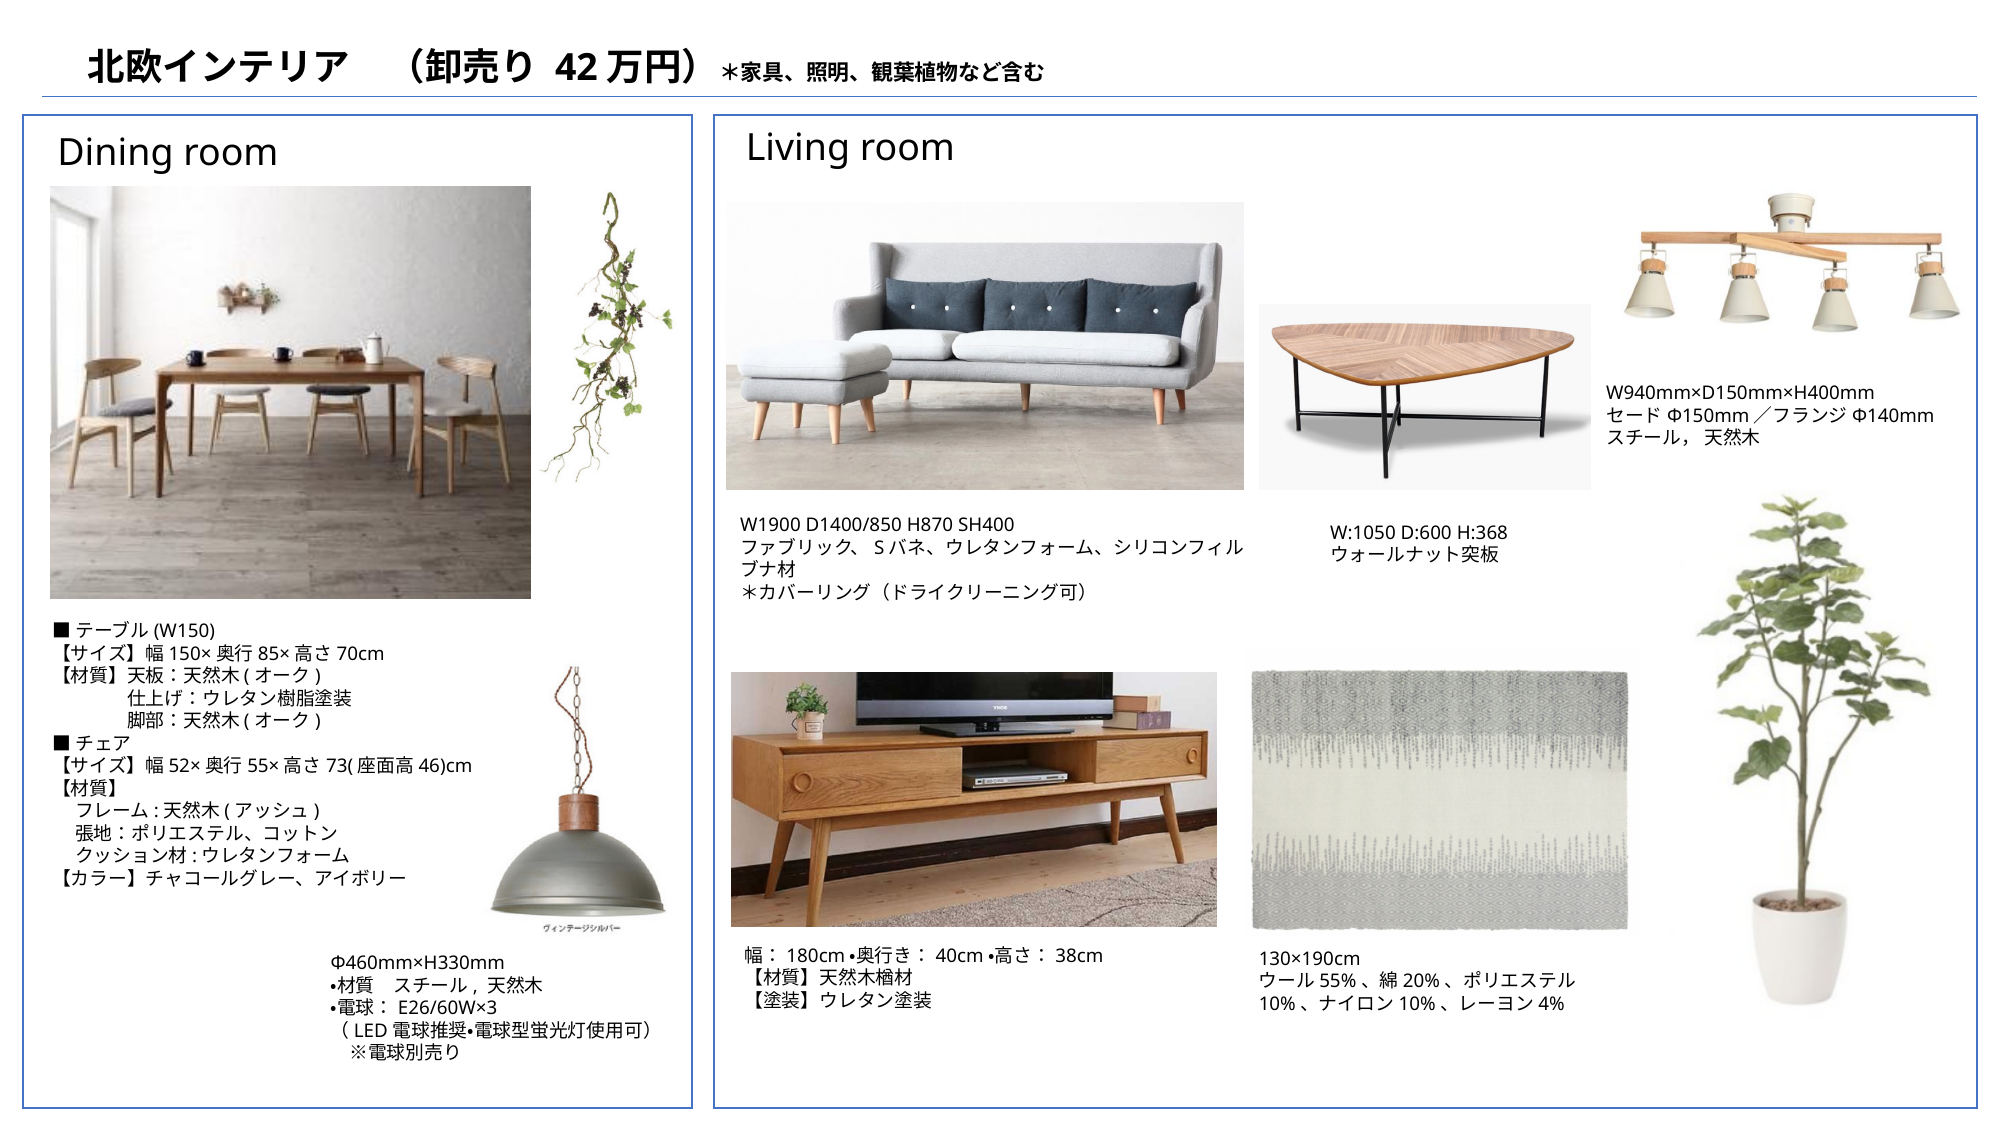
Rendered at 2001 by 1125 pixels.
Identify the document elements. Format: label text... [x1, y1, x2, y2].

picture [1644, 475, 1937, 1024]
picture [1245, 595, 1638, 991]
text_box Dining room [42, 120, 294, 181]
text_box W:1050 D:600 H:368 ウォールナット突板 [1315, 513, 1523, 573]
picture [731, 672, 1217, 927]
picture [1259, 304, 1591, 490]
picture [50, 186, 531, 599]
picture [472, 634, 677, 946]
picture [726, 201, 1244, 490]
picture [539, 186, 684, 486]
text_box Φ460mm×H330mm ・材質 スチール, 天然木 ・電球：E26/60W×3 （LED電球推奨・電球型蛍光灯使用可） ※電球別売り [315, 943, 687, 1071]
text_box Living room [731, 115, 971, 175]
picture [1611, 177, 1970, 348]
text_box ■テーブル(W150) 【サイズ】幅150×奥行85×高さ70cm 【材質】天板：天然木(オーク) 仕上げ：ウレタン樹脂塗装 脚部：天然木(オーク) ■チェア 【サイズ】幅52×奥行55×高さ73(座面高46)cm 【材質】 フレーム:天然木(アッシュ) 張地：ポリエステル、コットン クッション材:ウレタンフォーム 【カラー】チャコールグレー、アイボリー [37, 611, 605, 897]
text_box W940mm×D150mm×H400mm セードΦ150mm／フランジΦ140mm スチール， 天然木 [1591, 373, 1950, 457]
text_box 130×190cm ウール55%、綿20%、ポリエステル10%、ナイロン10%、レーヨン4% [1243, 938, 1623, 1022]
text_box 北欧インテリア （卸売り 42万円）＊家具、照明、観葉植物など含む [72, 35, 1946, 96]
text_box [22, 114, 693, 1109]
text_box W1900 D1400/850 H870 SH400 ファブリック、Sバネ、ウレタンフォーム、シリコンフィル ブナ材 ＊カバーリング（ドライクリーニング可） [725, 505, 1273, 611]
text_box [713, 114, 1978, 1109]
